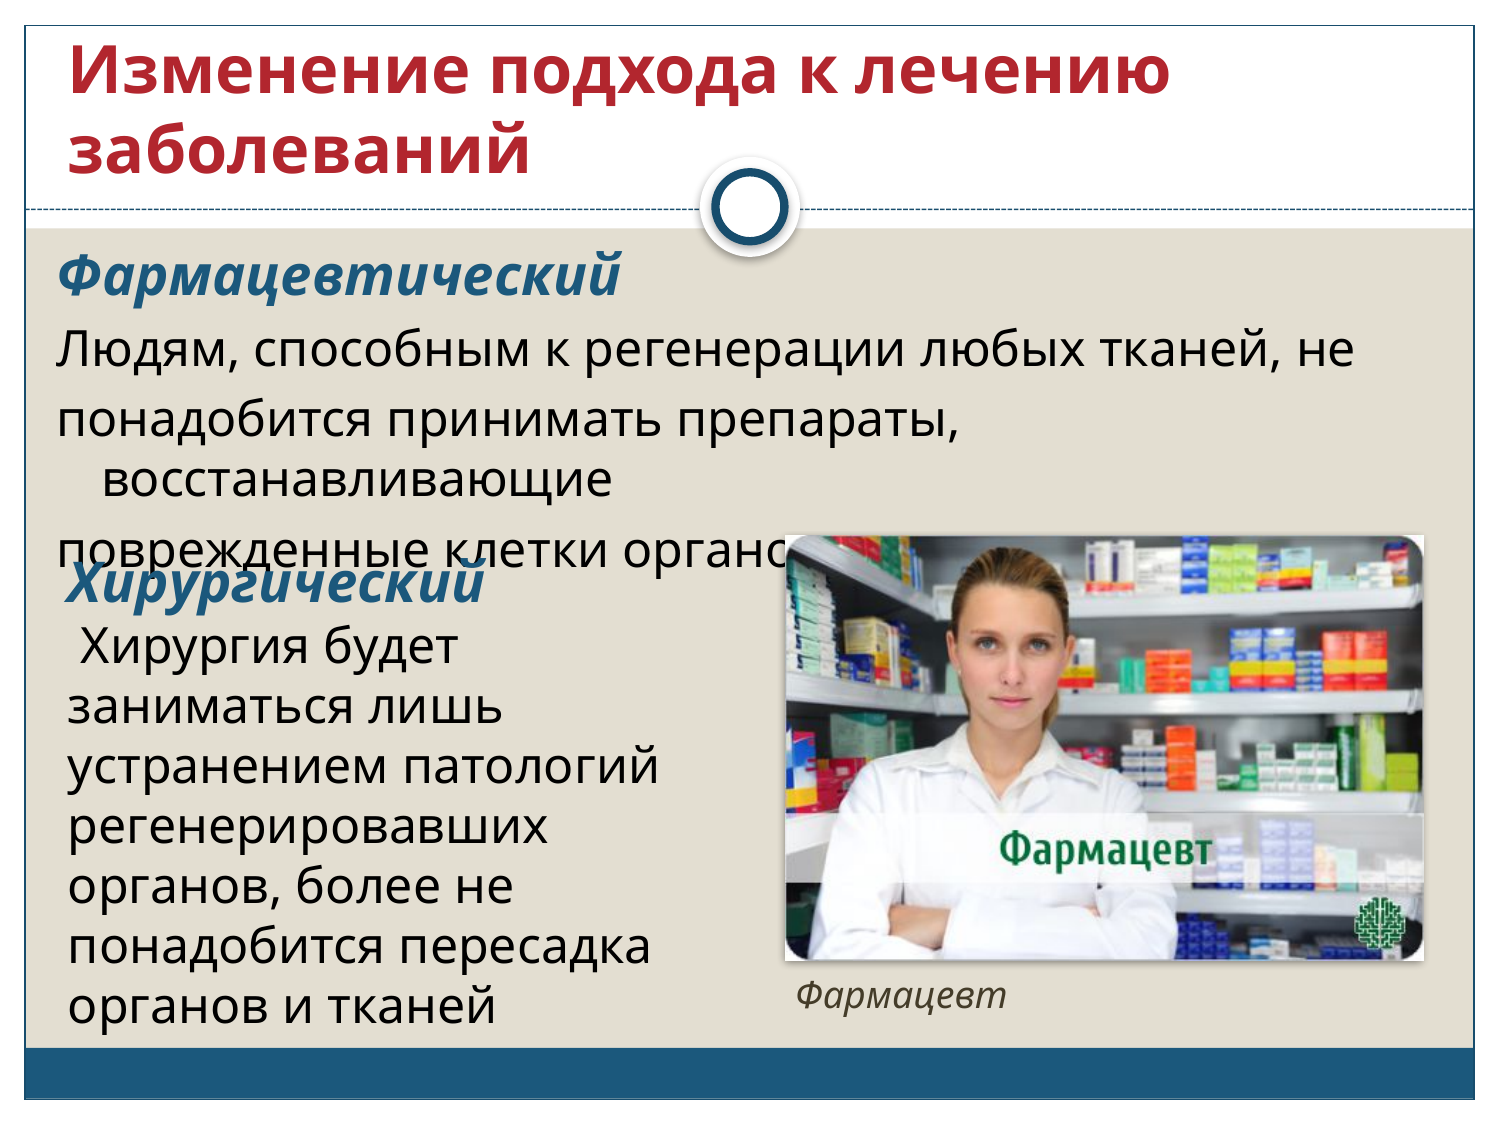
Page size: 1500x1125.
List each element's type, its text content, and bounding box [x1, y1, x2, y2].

text_box Хирургический Хирургия будет заниматься лишь устранением патологий регенерировавших органов, более не понадобится пересадка органов и тканей [53, 538, 727, 1042]
title Изменение подхода к лечению заболеваний [53, 0, 1474, 195]
list Фармацевтический Людям, способным к регенерации любых тканей, не понадобится принимать препараты, восстанавливающие поврежденные клетки органов [41, 231, 1437, 982]
text_box Фармацевт [779, 964, 1023, 1024]
picture [785, 534, 1424, 961]
